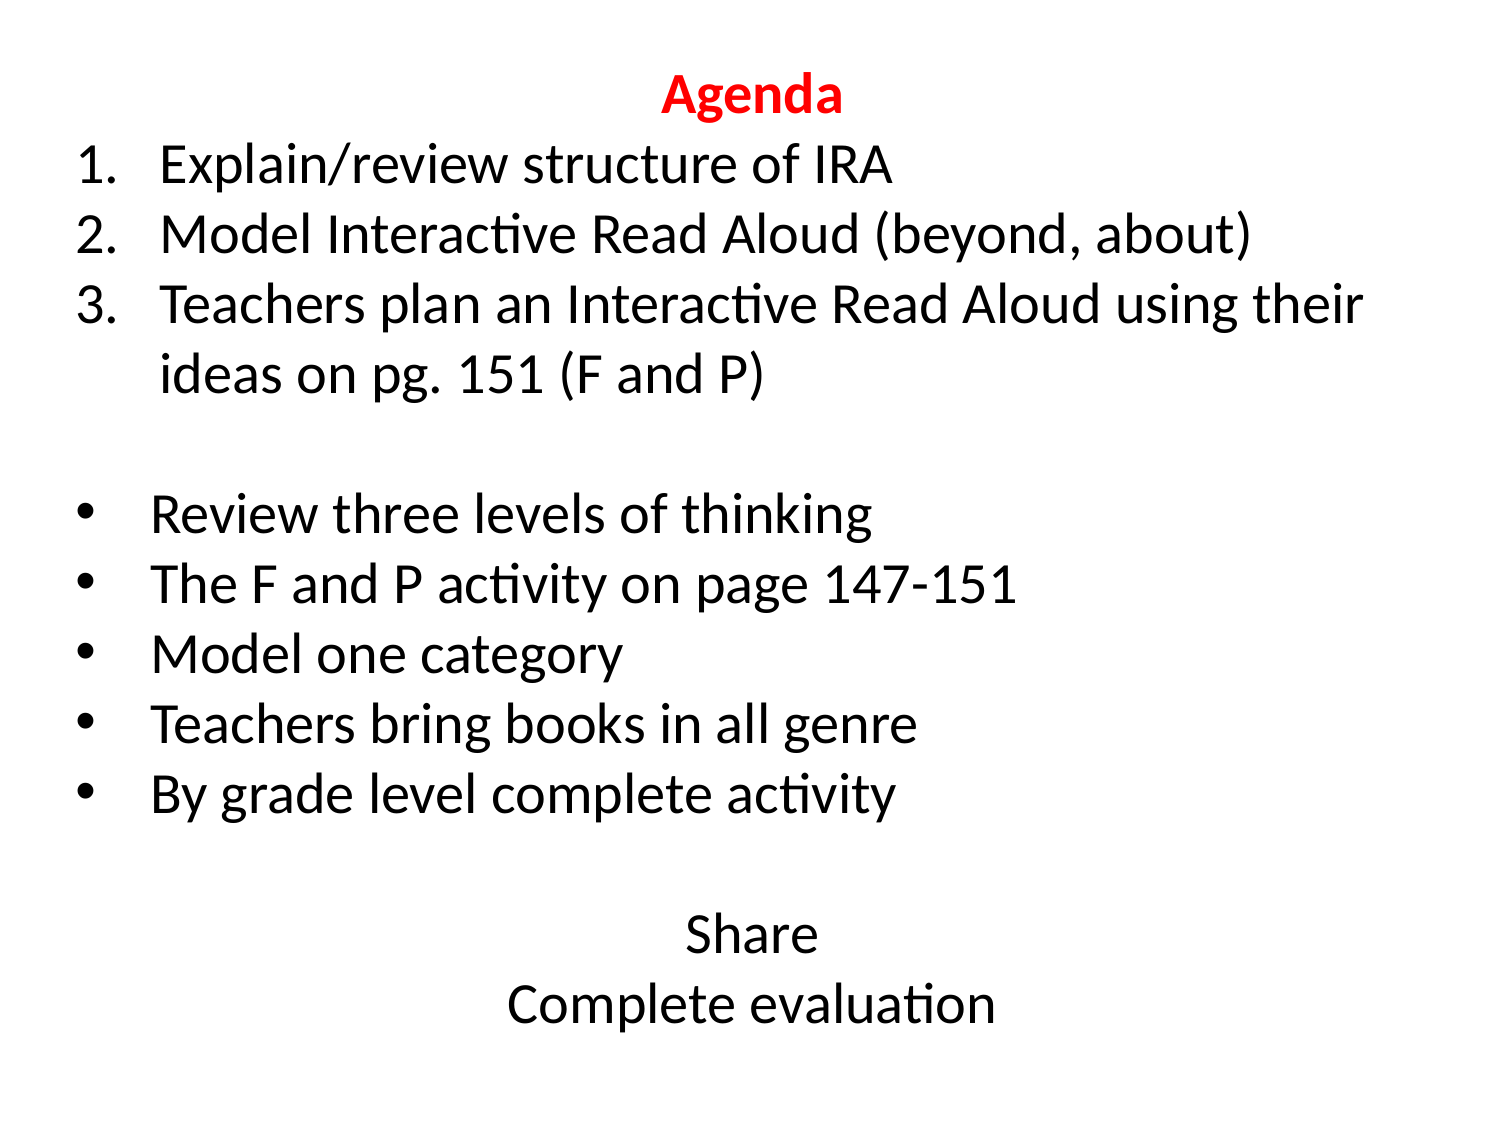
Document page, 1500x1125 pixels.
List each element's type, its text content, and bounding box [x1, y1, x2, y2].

text_box Agenda Explain/review structure of IRA Model Interactive Read Aloud (beyond, about) Teachers plan an Interactive Read Aloud using their ideas on pg. 151 (F and P) Review three levels of thinking The F and P activity on page 147-151 Model one category Teachers bring books in all genre By grade level complete activity Share Complete evaluation [60, 48, 1444, 1043]
